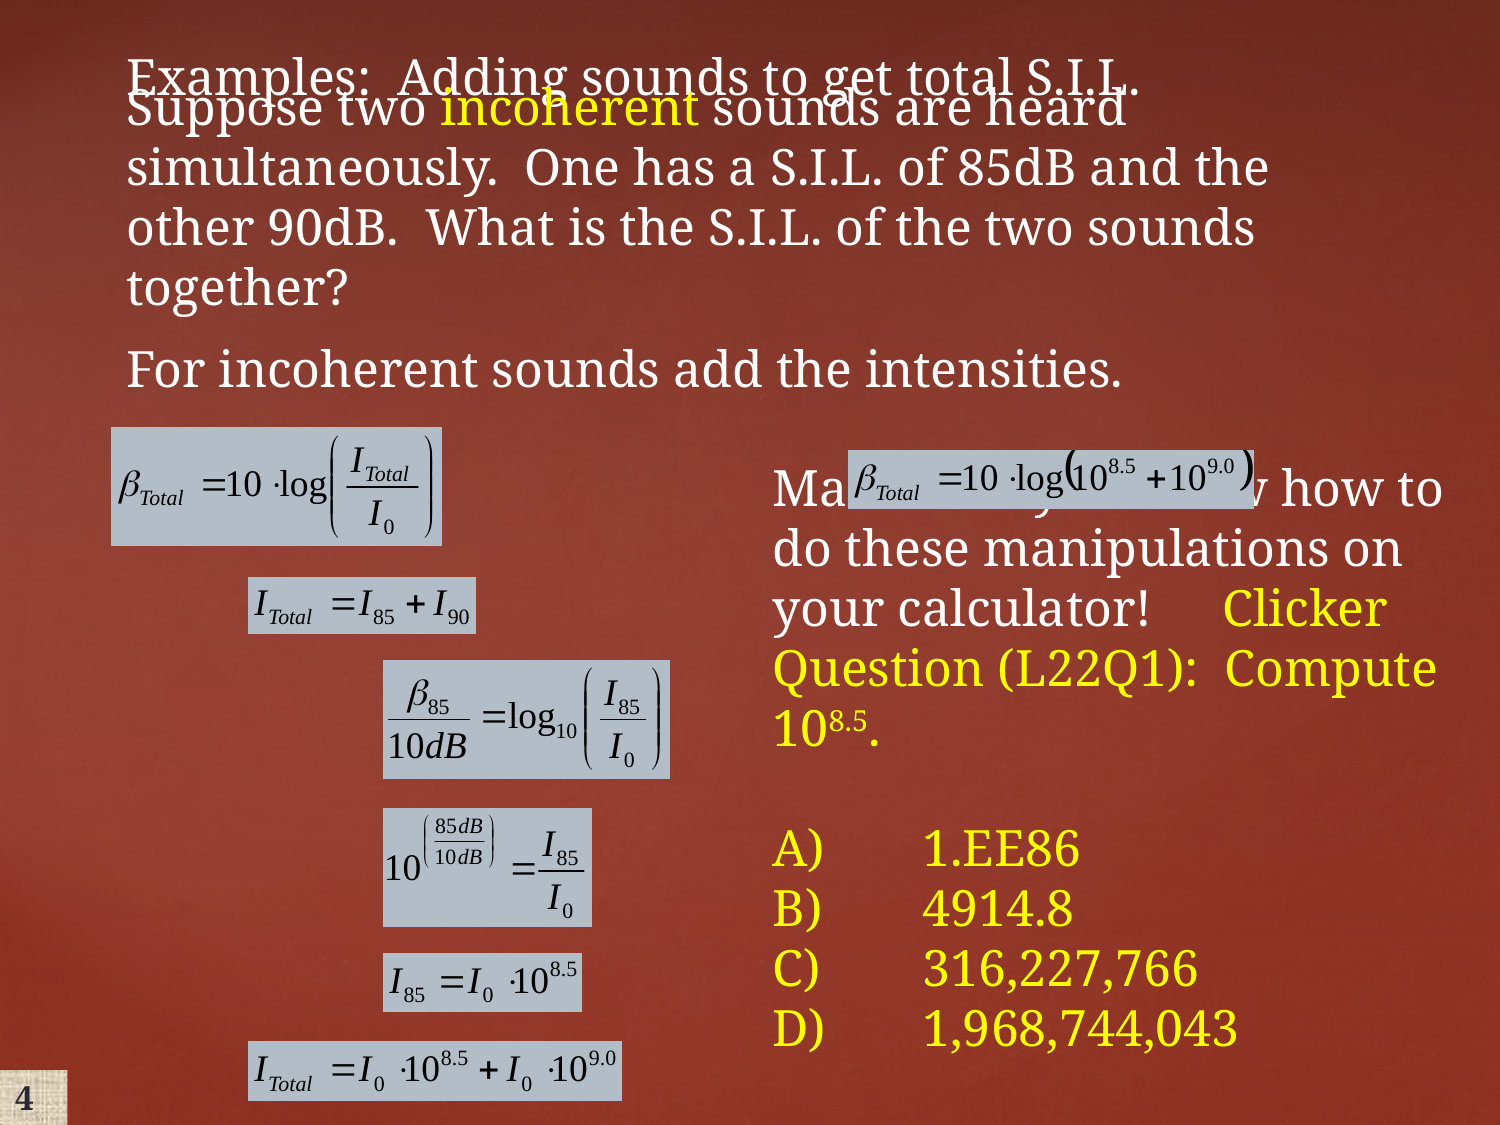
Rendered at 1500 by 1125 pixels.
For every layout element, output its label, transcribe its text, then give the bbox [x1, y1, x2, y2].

text_box Make sure you know how to do these manipulations on your calculator! Clicker Question (L22Q1): Compute 108.5. A) 1.EE86 B) 4914.8 C) 316,227,766 D) 1,968,744,043 [757, 517, 1500, 1125]
text_box Suppose two incoherent sounds are heard simultaneously. One has a S.I.L. of 85dB and the other 90dB. What is the S.I.L. of the two sounds together? [111, 145, 1409, 323]
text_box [381, 659, 671, 780]
text_box Examples: Adding sounds to get total S.I.L. [111, 52, 1380, 113]
text_box 4 [0, 1070, 68, 1125]
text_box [846, 449, 1255, 510]
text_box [110, 426, 443, 547]
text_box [381, 951, 583, 1013]
text_box For incoherent sounds add the intensities. [111, 344, 1312, 405]
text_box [246, 1040, 623, 1102]
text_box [381, 807, 593, 928]
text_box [246, 576, 477, 635]
